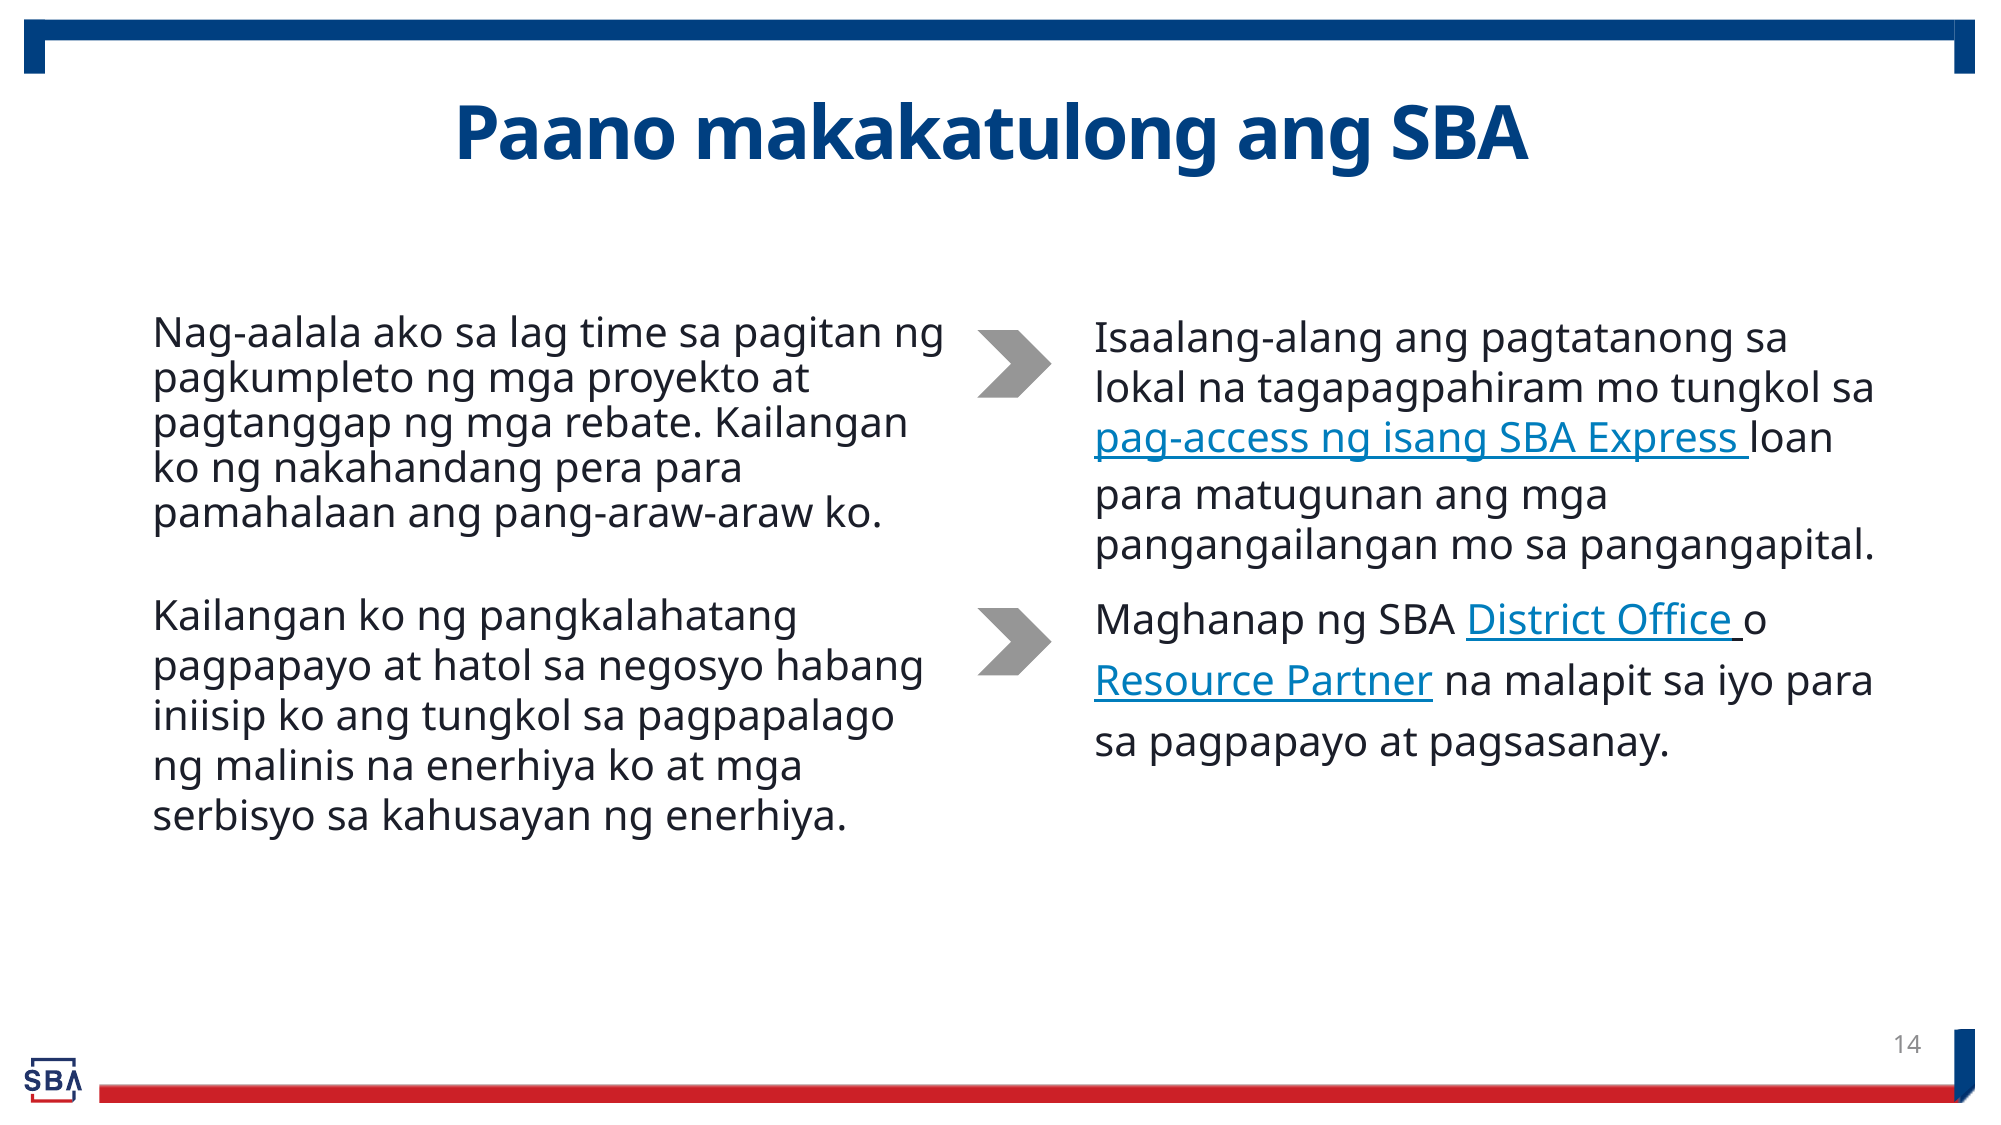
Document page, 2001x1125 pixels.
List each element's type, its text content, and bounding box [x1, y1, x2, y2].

text_box [974, 606, 1054, 677]
text_box Isaalang-alang ang pagtatanong sa lokal na tagapagpahiram mo tungkol sa pag-access ng isang SBA Express loan para matugunan ang mga pangangailangan mo sa pangangapital. [1079, 303, 1904, 454]
text_box Maghanap ng SBA District Office o Resource Partner na malapit sa iyo para sa pagpapayo at pagsasanay. [1079, 581, 1904, 732]
text_box [974, 329, 1054, 399]
text_box Kailangan ko ng pangkalahatang pagpapayo at hatol sa negosyo habang iniisip ko ang tungkol sa pagpapalago ng malinis na enerhiya ko at mga serbisyo sa kahusayan ng enerhiya. [137, 581, 962, 732]
list Nag-aalala ako sa lag time sa pagitan ng pagkumpleto ng mga proyekto at pagtanggap ng mga rebate. Kailangan ko ng nakahandang pera para pamahalaan ang pang-araw-araw ko. [137, 303, 962, 454]
title Paano makakatulong ang SBA [137, 87, 1863, 186]
slide_number 14 [1486, 1016, 1937, 1076]
